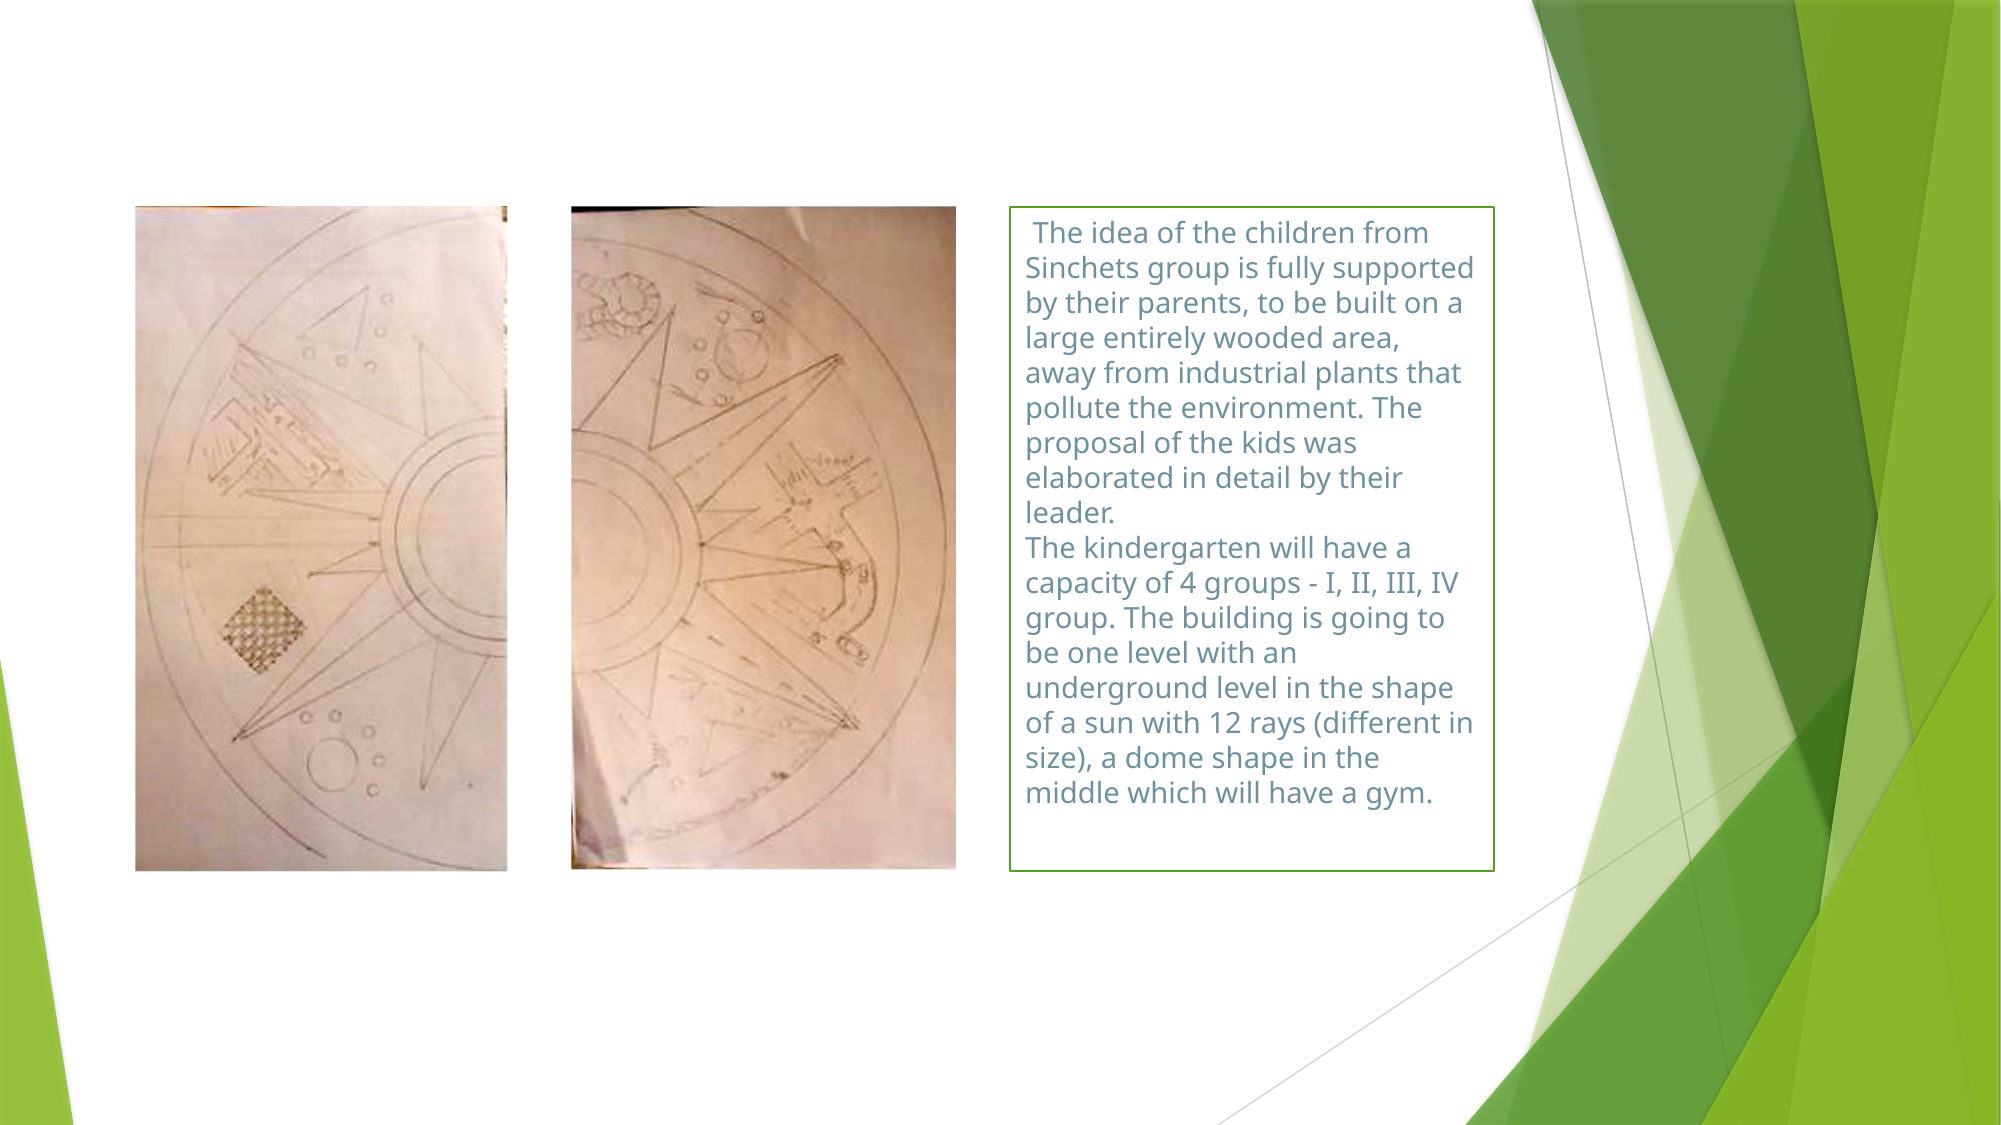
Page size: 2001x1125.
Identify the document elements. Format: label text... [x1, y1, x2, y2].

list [133, 205, 509, 874]
title The idea of ​​the children from Sinchets group is fully supported by their parents, to be built on a large entirely wooded area, away from industrial plants that pollute the environment. The proposal of the kids was elaborated in detail by their leader. The kindergarten will have a capacity of 4 groups - I, II, III, IV group. The building is going to be one level with an underground level in the shape of a sun with 12 rays (different in size), a dome shape in the middle which will have a gym. [1010, 207, 1494, 872]
picture [570, 205, 957, 871]
